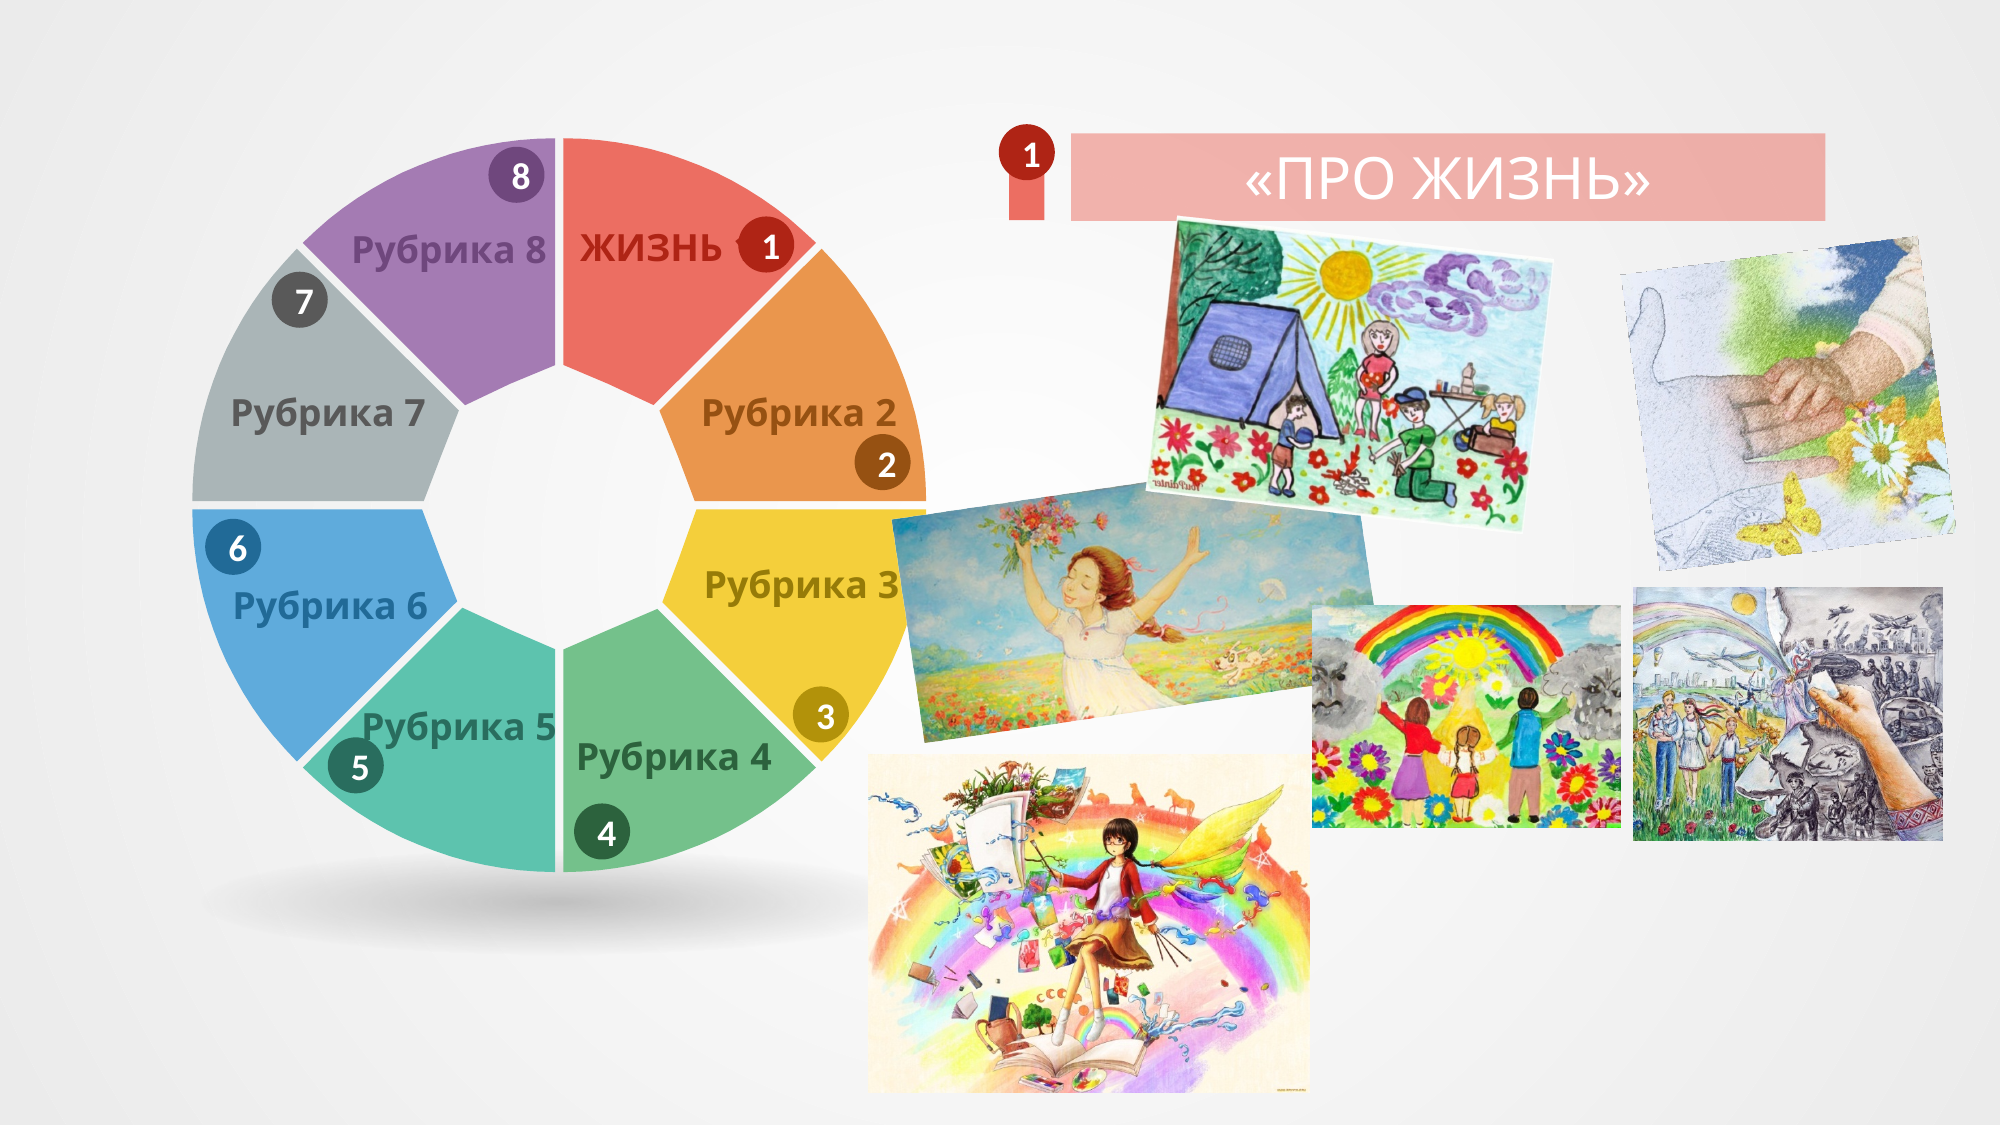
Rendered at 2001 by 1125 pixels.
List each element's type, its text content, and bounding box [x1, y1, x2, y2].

text_box [192, 248, 459, 502]
text_box [302, 138, 556, 277]
text_box [662, 509, 905, 762]
picture [1621, 235, 1956, 571]
text_box Рубрика 2 [686, 381, 912, 442]
text_box Рубрика 7 [215, 381, 441, 442]
text_box 8 [488, 146, 545, 203]
text_box 5 [327, 739, 384, 794]
text_box Рубрика 4 [561, 725, 787, 786]
picture [1633, 587, 1943, 841]
text_box 7 [271, 271, 328, 328]
text_box Рубрика 6 [217, 574, 444, 635]
text_box 6 [205, 518, 262, 574]
text_box 1 [998, 124, 1055, 181]
picture [868, 754, 1310, 1093]
text_box «ПРО ЖИЗНЬ» [1071, 133, 1826, 221]
text_box [659, 384, 926, 502]
text_box Рубрика 3 [688, 553, 905, 614]
text_box [563, 608, 774, 725]
text_box [375, 607, 556, 695]
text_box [196, 849, 868, 956]
text_box 4 [574, 803, 631, 849]
text_box [563, 738, 817, 849]
text_box [192, 509, 458, 762]
text_box [1009, 175, 1045, 221]
text_box [338, 279, 556, 406]
text_box ЖИЗНЬ 1 [565, 216, 770, 276]
text_box [563, 138, 817, 406]
text_box Рубрика 5 [346, 695, 572, 756]
text_box 1 [770, 216, 795, 273]
text_box 3 [792, 686, 849, 743]
text_box 2 [854, 442, 911, 491]
text_box [689, 248, 906, 381]
text_box [302, 724, 556, 849]
text_box Рубрика 8 [336, 218, 562, 279]
picture [892, 216, 1621, 828]
